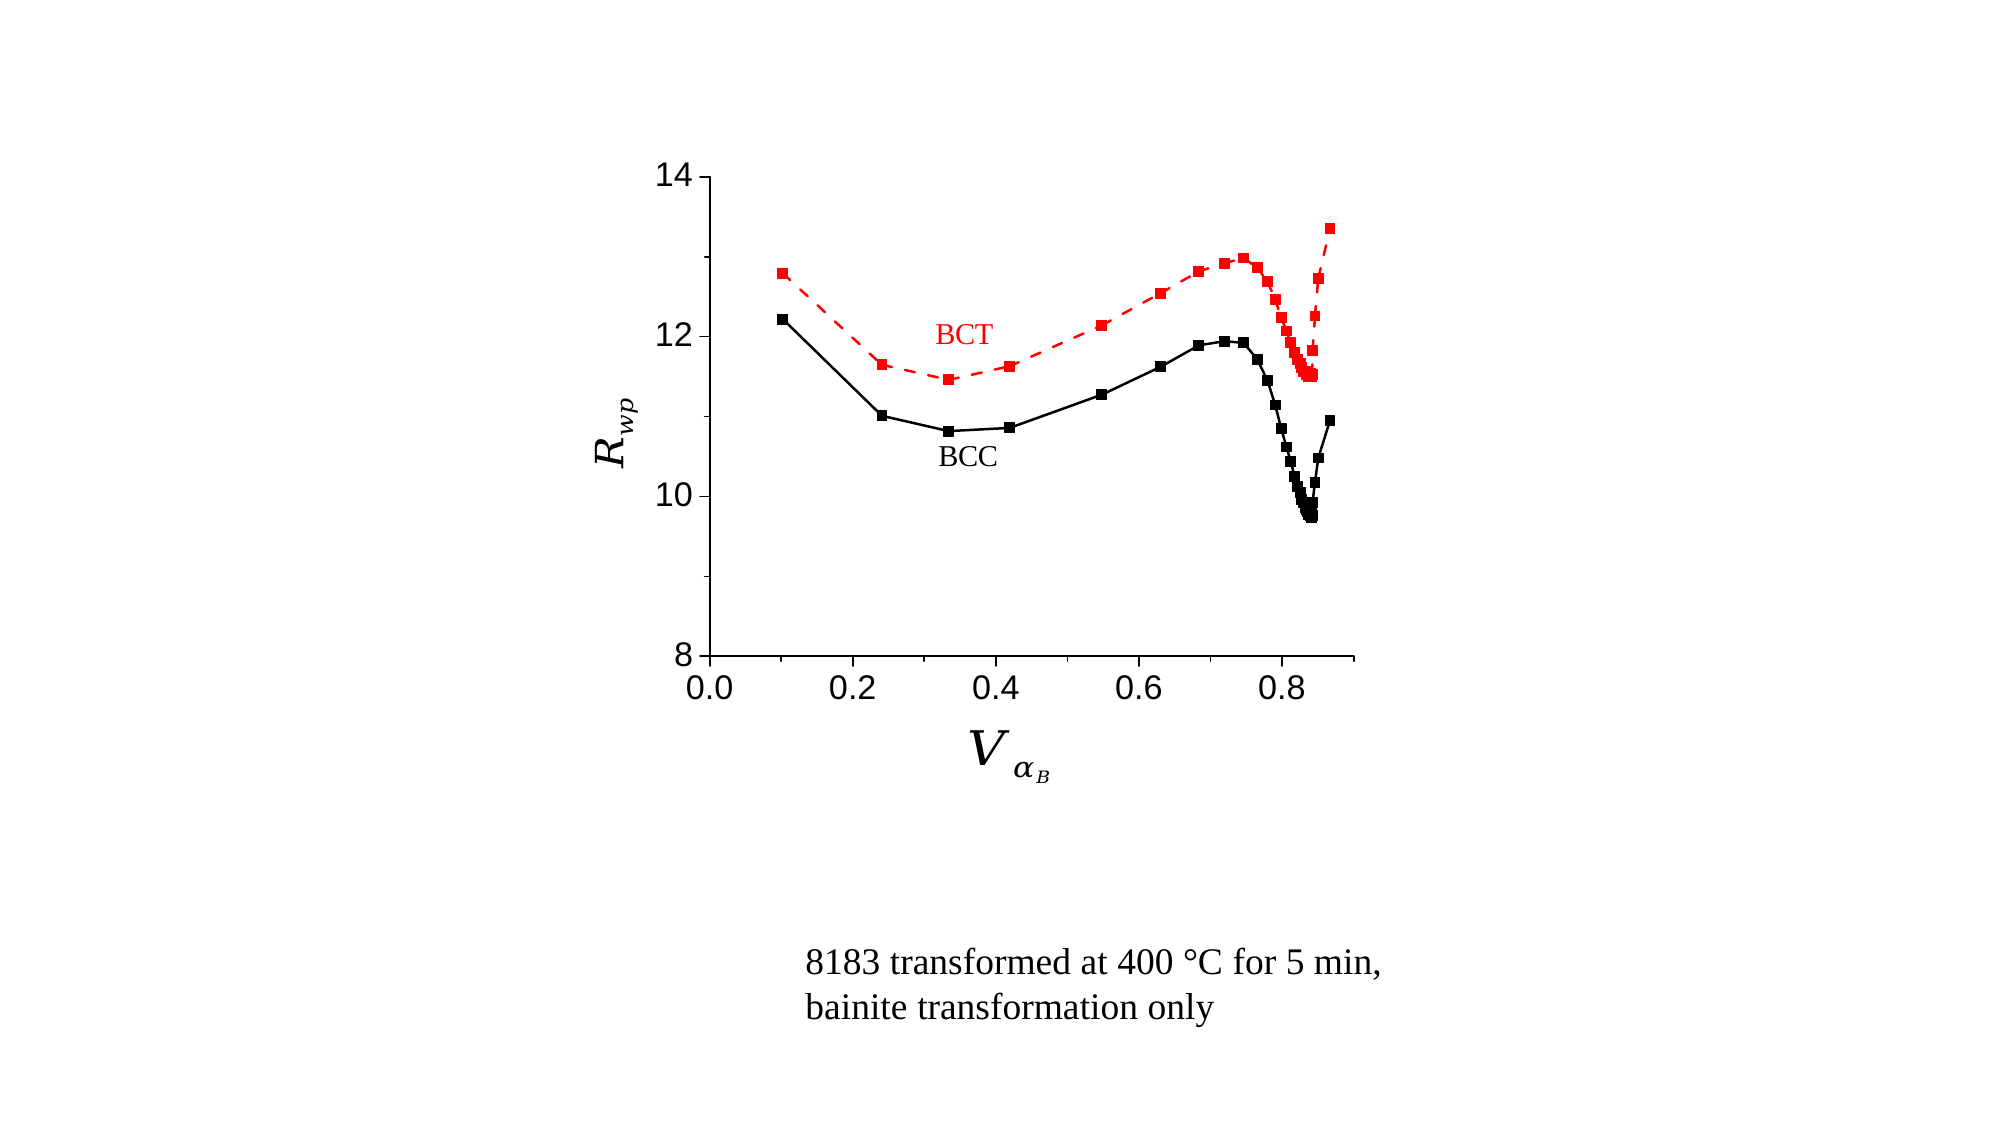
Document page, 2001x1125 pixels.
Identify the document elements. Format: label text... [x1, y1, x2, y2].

text_box 8183 transformed at 400 °C for 5 min, bainite transformation only [790, 930, 1435, 1035]
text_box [540, 99, 1486, 788]
